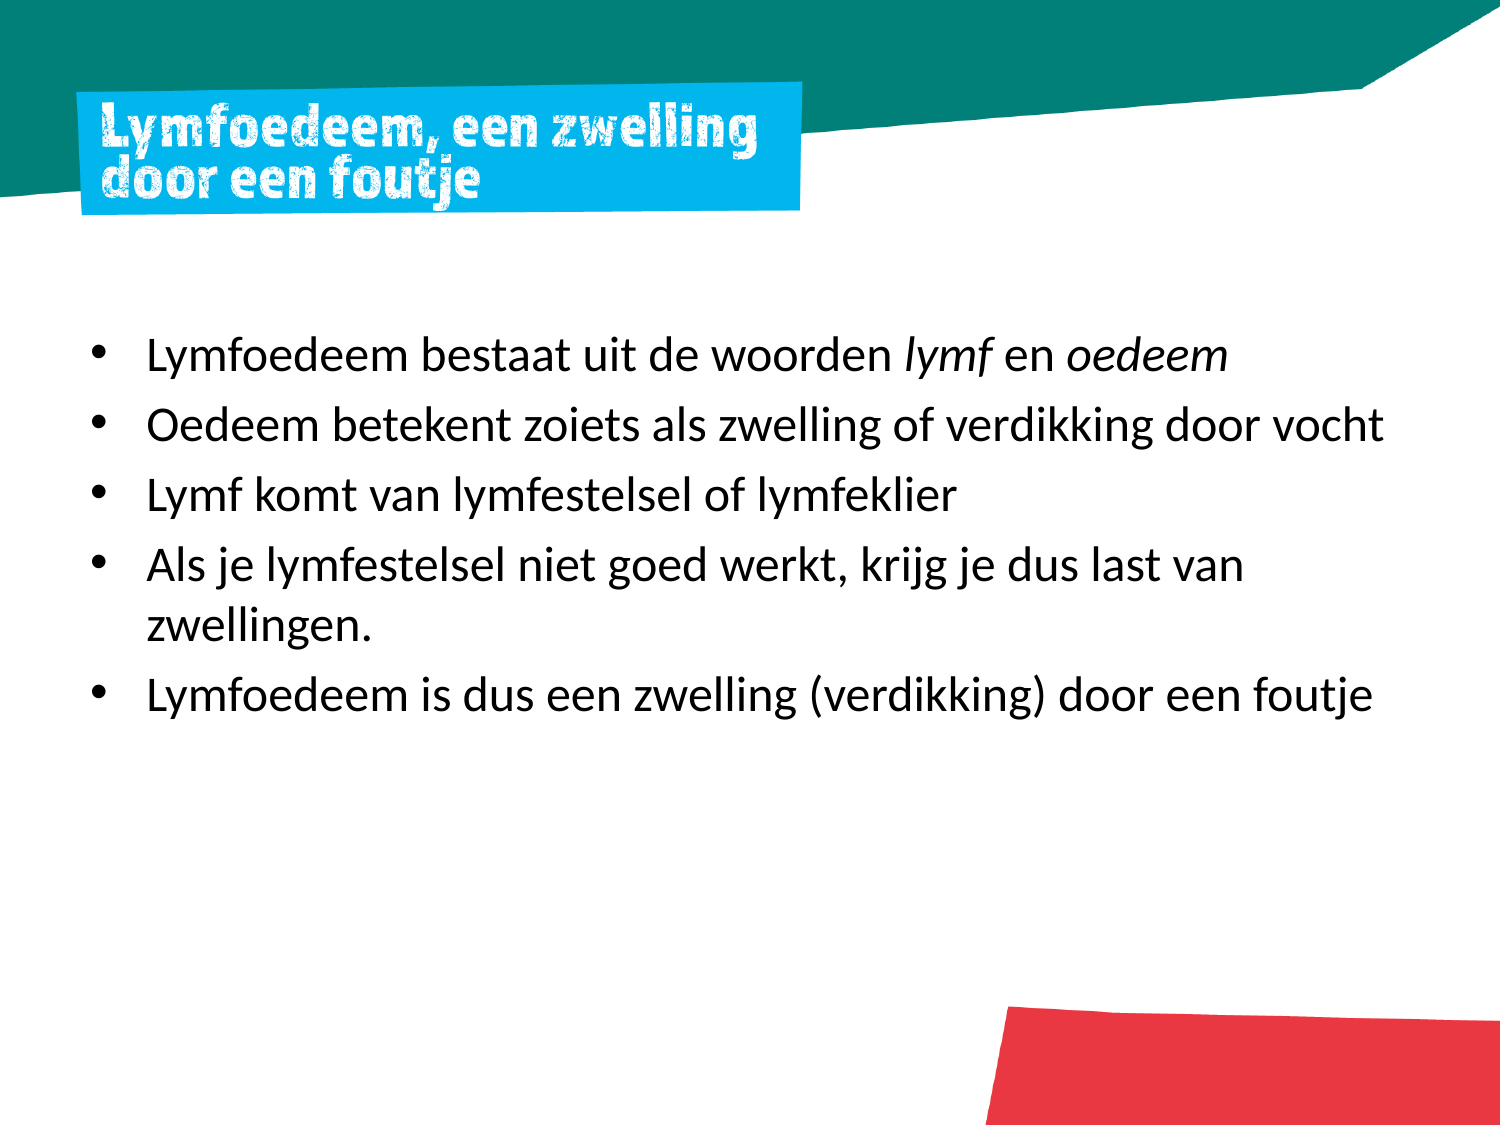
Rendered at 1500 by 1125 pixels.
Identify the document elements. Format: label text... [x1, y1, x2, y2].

list Lymfoedeem bestaat uit de woorden lymf en oedeem Oedeem betekent zoiets als zwelling of verdikking door vocht Lymf komt van lymfestelsel of lymfeklier Als je lymfestelsel niet goed werkt, krijg je dus last van zwellingen. Lymfoedeem is dus een zwelling (verdikking) door een foutje [75, 314, 1425, 943]
picture [0, 0, 1500, 1125]
